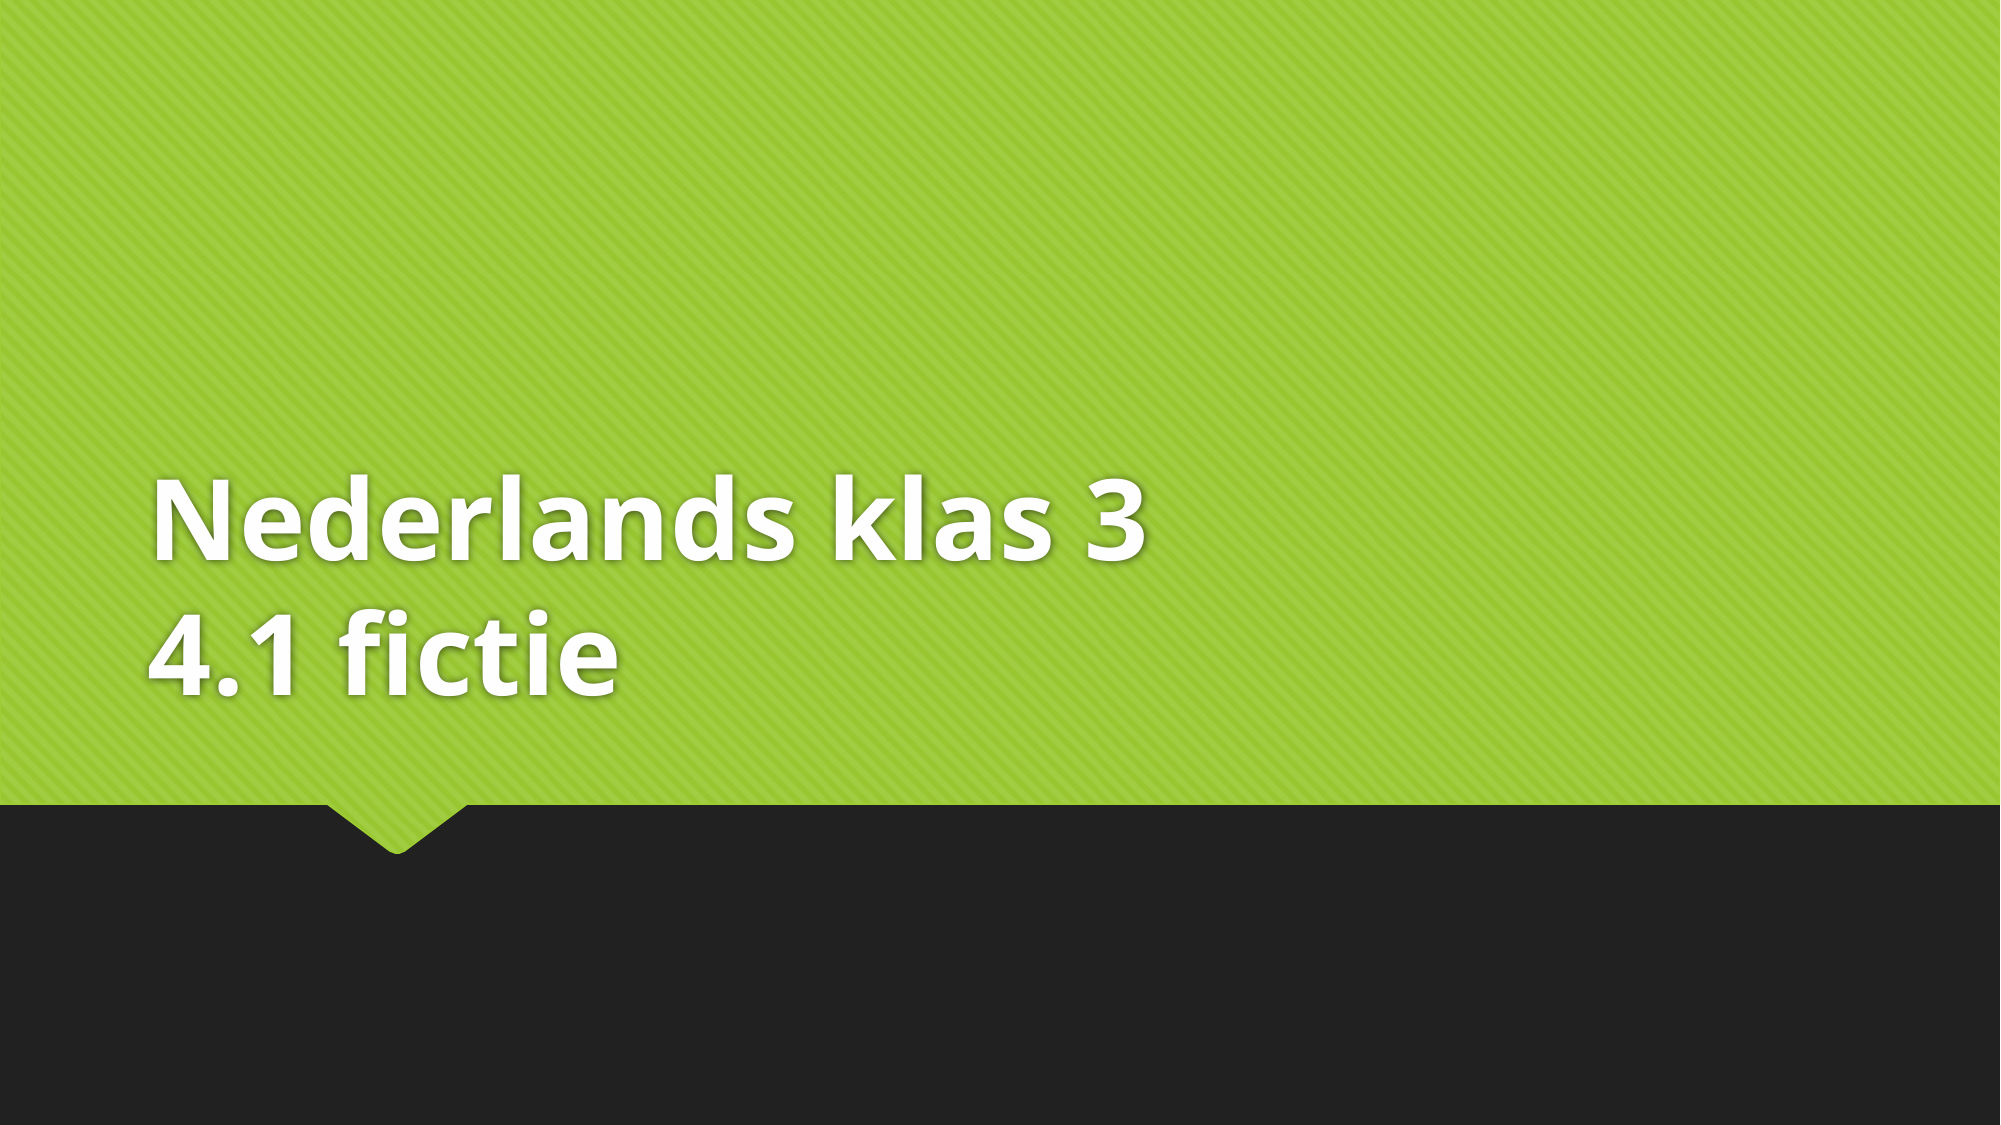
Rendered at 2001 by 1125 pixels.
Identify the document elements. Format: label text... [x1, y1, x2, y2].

title Nederlands klas 3 4.1 fictie [132, 237, 1868, 726]
